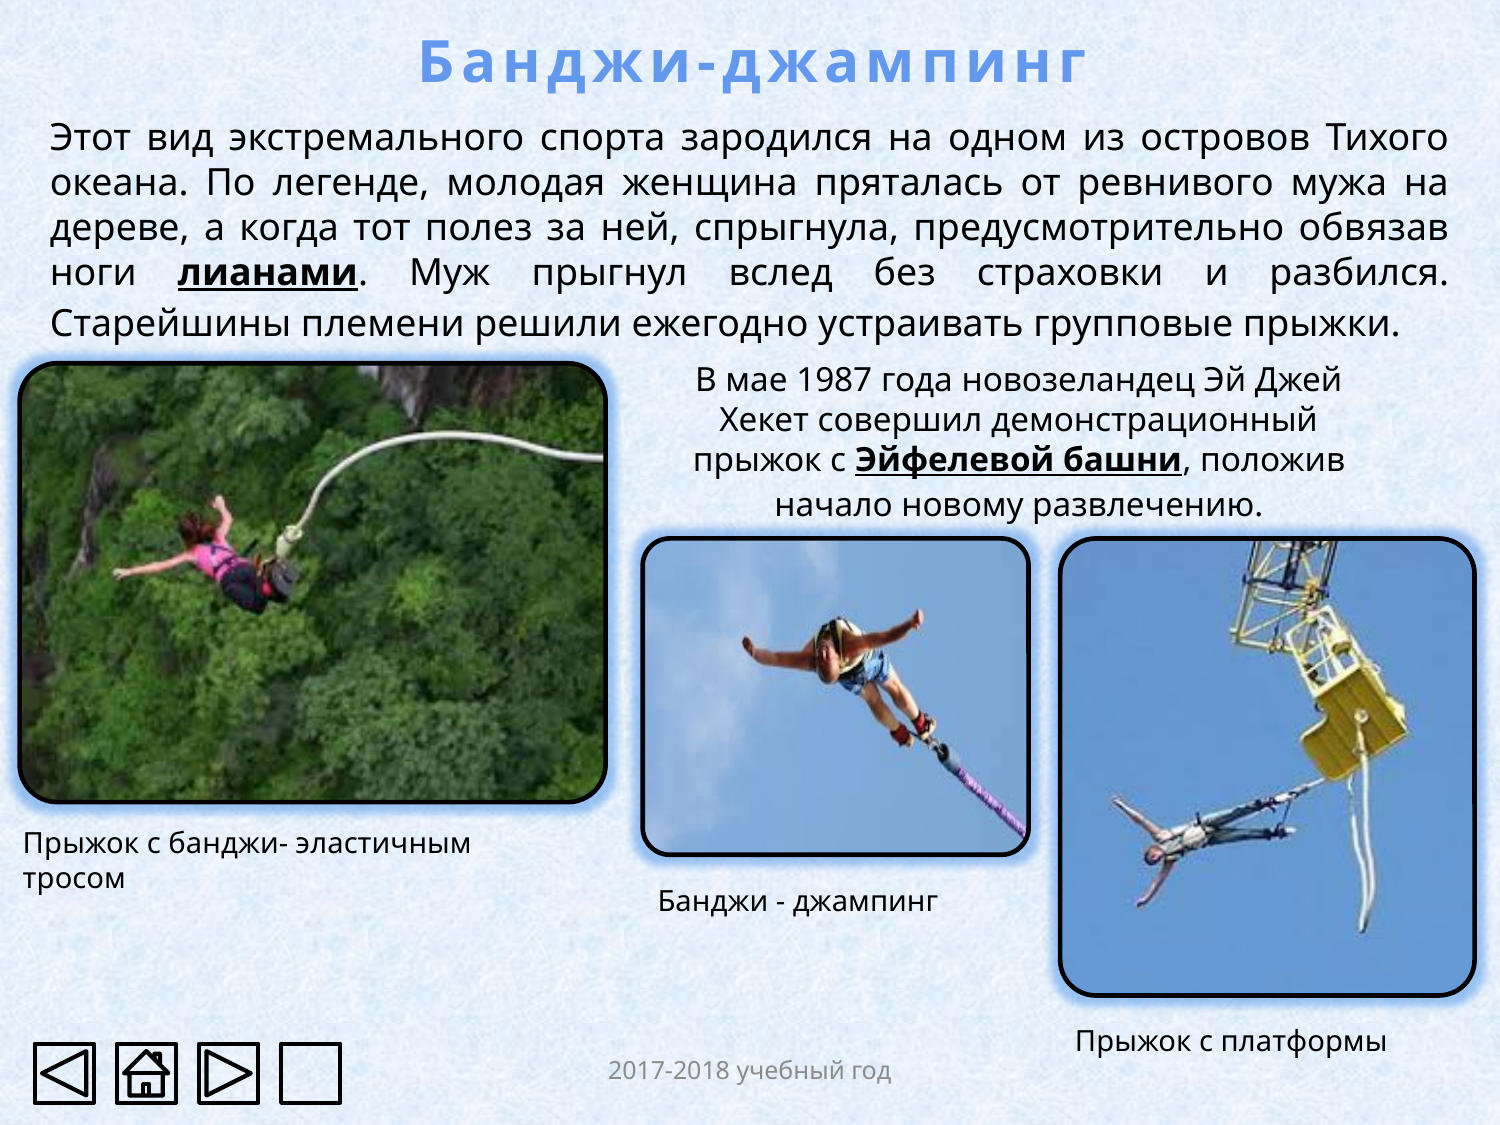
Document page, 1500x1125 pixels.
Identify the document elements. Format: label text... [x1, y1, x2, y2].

text_box Этот вид экстремального спорта зародился на одном из островов Тихого океана. По легенде, молодая женщина пряталась от ревнивого мужа на дереве, а когда тот полез за ней, спрыгнула, предусмотрительно обвязав ноги лианами. Муж прыгнул вслед без страховки и разбился. Старейшины племени решили ежегодно устраивать групповые прыжки. [35, 105, 1465, 352]
text_box Прыжок с платформы [1060, 1015, 1459, 1065]
picture [19, 362, 606, 803]
footer 2017-2018 учебный год [550, 1041, 950, 1102]
title Банджи-джампинг [75, 11, 1430, 105]
text_box Прыжок с банджи- эластичным тросом [7, 816, 594, 902]
picture [1059, 538, 1475, 996]
picture [642, 538, 1029, 856]
text_box Банджи - джампинг [642, 874, 983, 925]
text_box В мае 1987 года новозеландец Эй Джей Хекет совершил демонстрационный прыжок с Эйфелевой башни, положив начало новому развлечению. [673, 350, 1365, 531]
